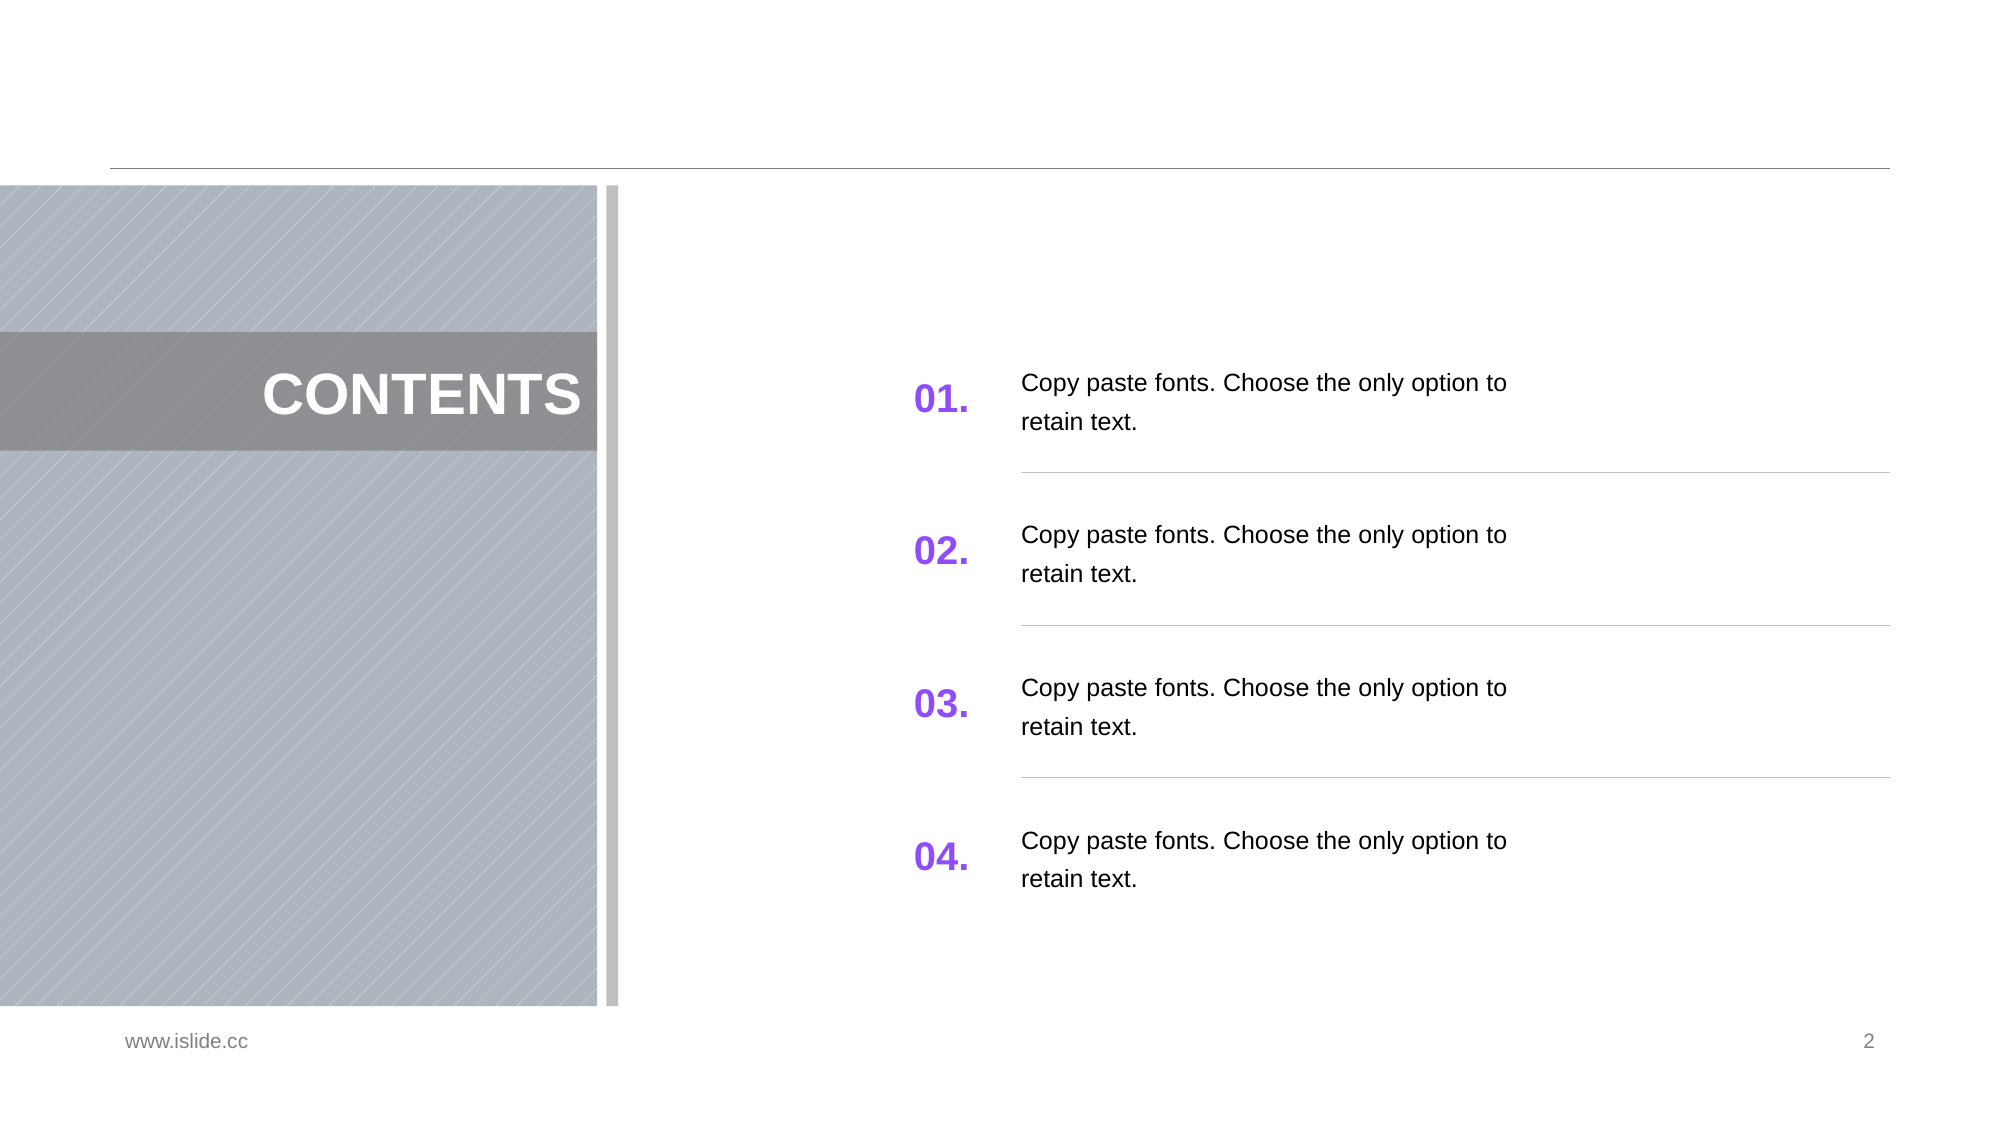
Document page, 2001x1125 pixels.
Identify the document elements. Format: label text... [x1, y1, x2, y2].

slide_number 2 [1412, 1023, 1890, 1058]
footer www.islide.cc [109, 1023, 790, 1058]
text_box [0, 185, 1890, 1007]
